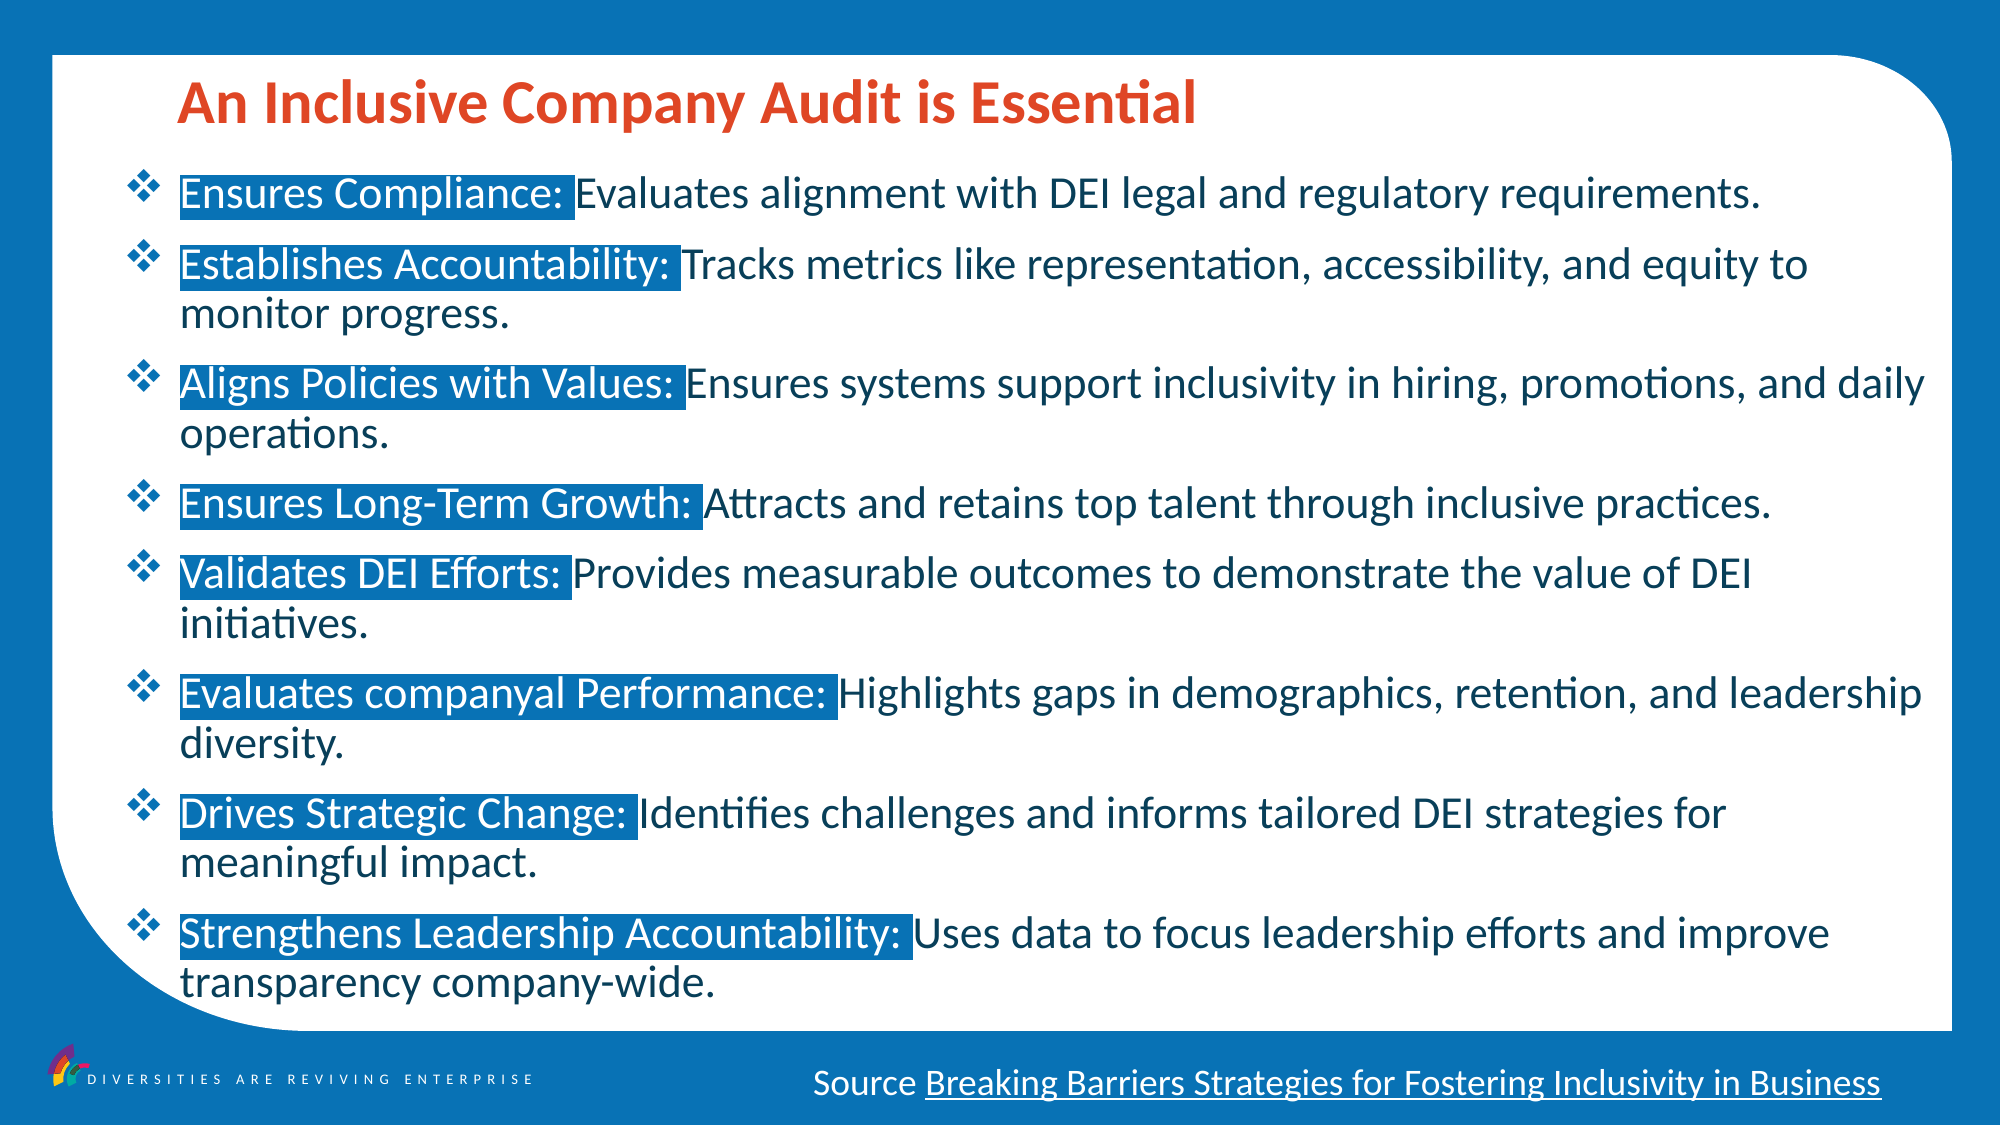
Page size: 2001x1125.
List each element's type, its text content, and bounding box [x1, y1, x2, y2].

text_box An Inclusive Company Audit is Essential [162, 62, 1661, 239]
list Ensures Compliance: Evaluates alignment with DEI legal and regulatory requirements. Establishes Accountability: Tracks metrics like representation, accessibility, and equity to monitor progress. Aligns Policies with Values: Ensures systems support inclusivity in hiring, promotions, and daily operations. Ensures Long-Term Growth: Attracts and retains top talent through inclusive practices. Validates DEI Efforts: Provides measurable outcomes to demonstrate the value of DEI initiatives. Evaluates companyal Performance: Highlights gaps in demographics, retention, and leadership diversity. Drives Strategic Change: Identifies challenges and informs tailored DEI strategies for meaningful impact. Strengthens Leadership Accountability: Uses data to focus leadership efforts and improve transparency company-wide. [108, 162, 1946, 794]
text_box Source Breaking Barriers Strategies for Fostering Inclusivity in Business [798, 1050, 2000, 1110]
